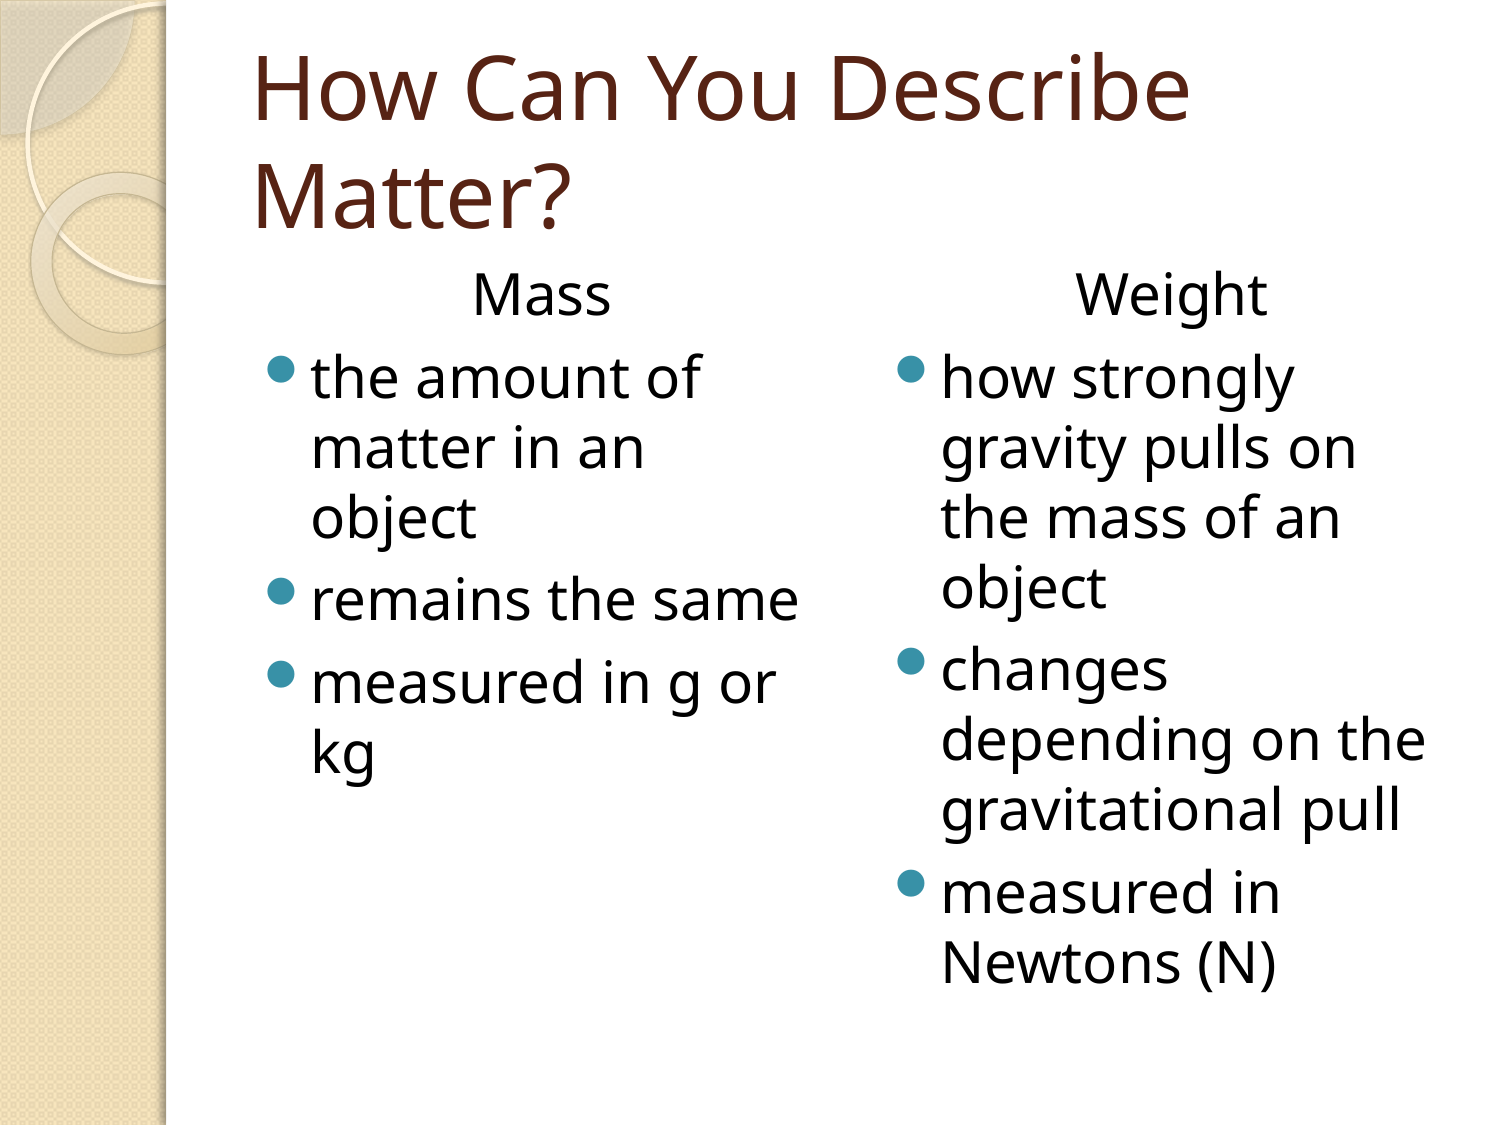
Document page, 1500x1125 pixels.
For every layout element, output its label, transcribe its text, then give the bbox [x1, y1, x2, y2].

list Mass the amount of matter in an object remains the same measured in g or kg [235, 249, 836, 738]
title How Can You Describe Matter? [235, 45, 1466, 233]
list Weight how strongly gravity pulls on the mass of an object changes depending on the gravitational pull measured in Newtons (N) [865, 249, 1466, 1015]
